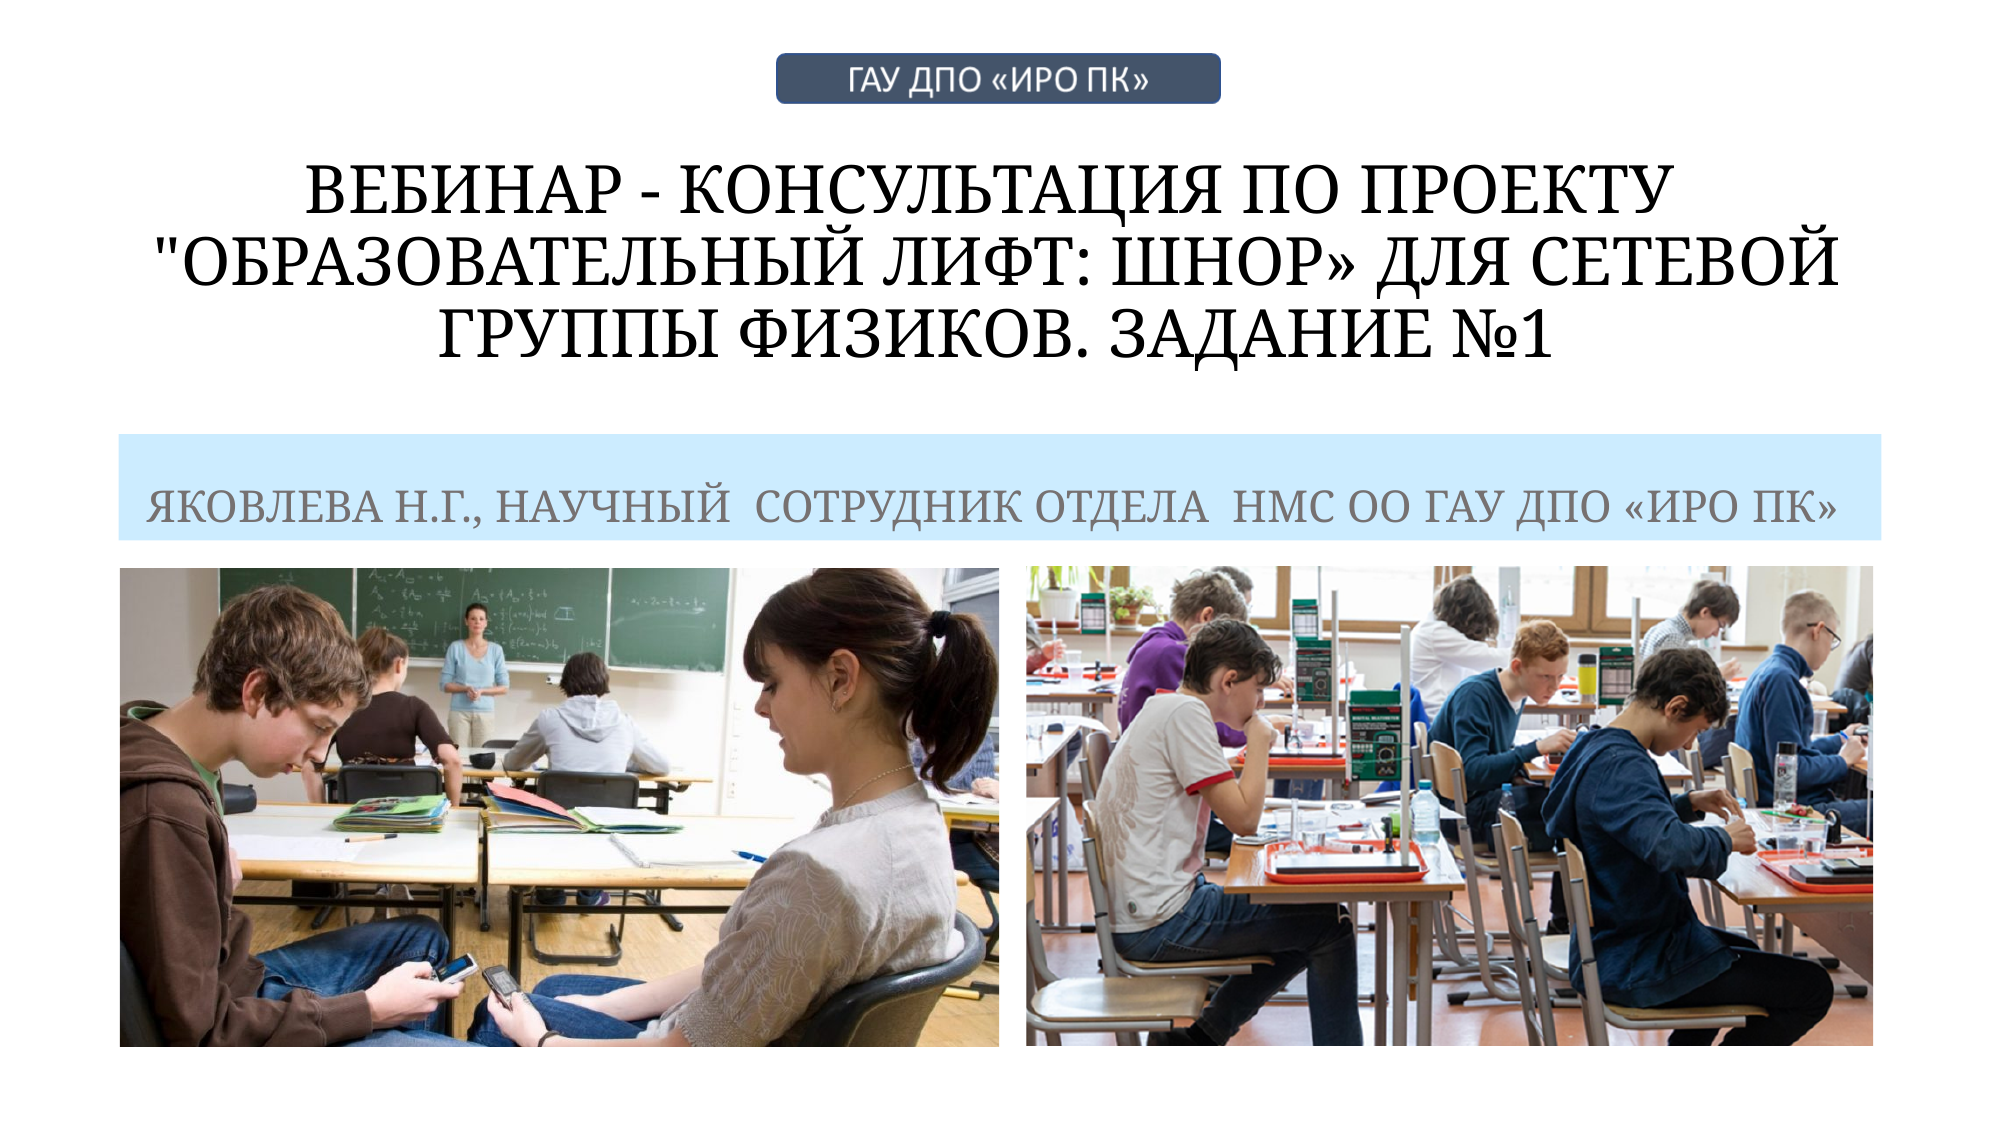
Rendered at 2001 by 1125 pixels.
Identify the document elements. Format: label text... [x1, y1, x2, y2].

title ВЕБИНАР - КОНСУЛЬТАЦИЯ ПО ПРОЕКТУ "ОБРАЗОВАТЕЛЬНЫЙ ЛИФТ: ШНОР» ДЛЯ СЕТЕВОЙ ГРУППЫ ФИЗИКОВ. ЗАДАНИЕ №1 [77, 0, 1919, 380]
picture [1026, 566, 1874, 1046]
picture [119, 568, 1000, 1047]
subtitle ЯКОВЛЕВА Н.Г., НАУЧНЫЙ СОТРУДНИК ОТДЕЛА НМС ОО ГАУ ДПО «ИРО ПК» [118, 434, 1882, 541]
picture [776, 43, 1221, 125]
